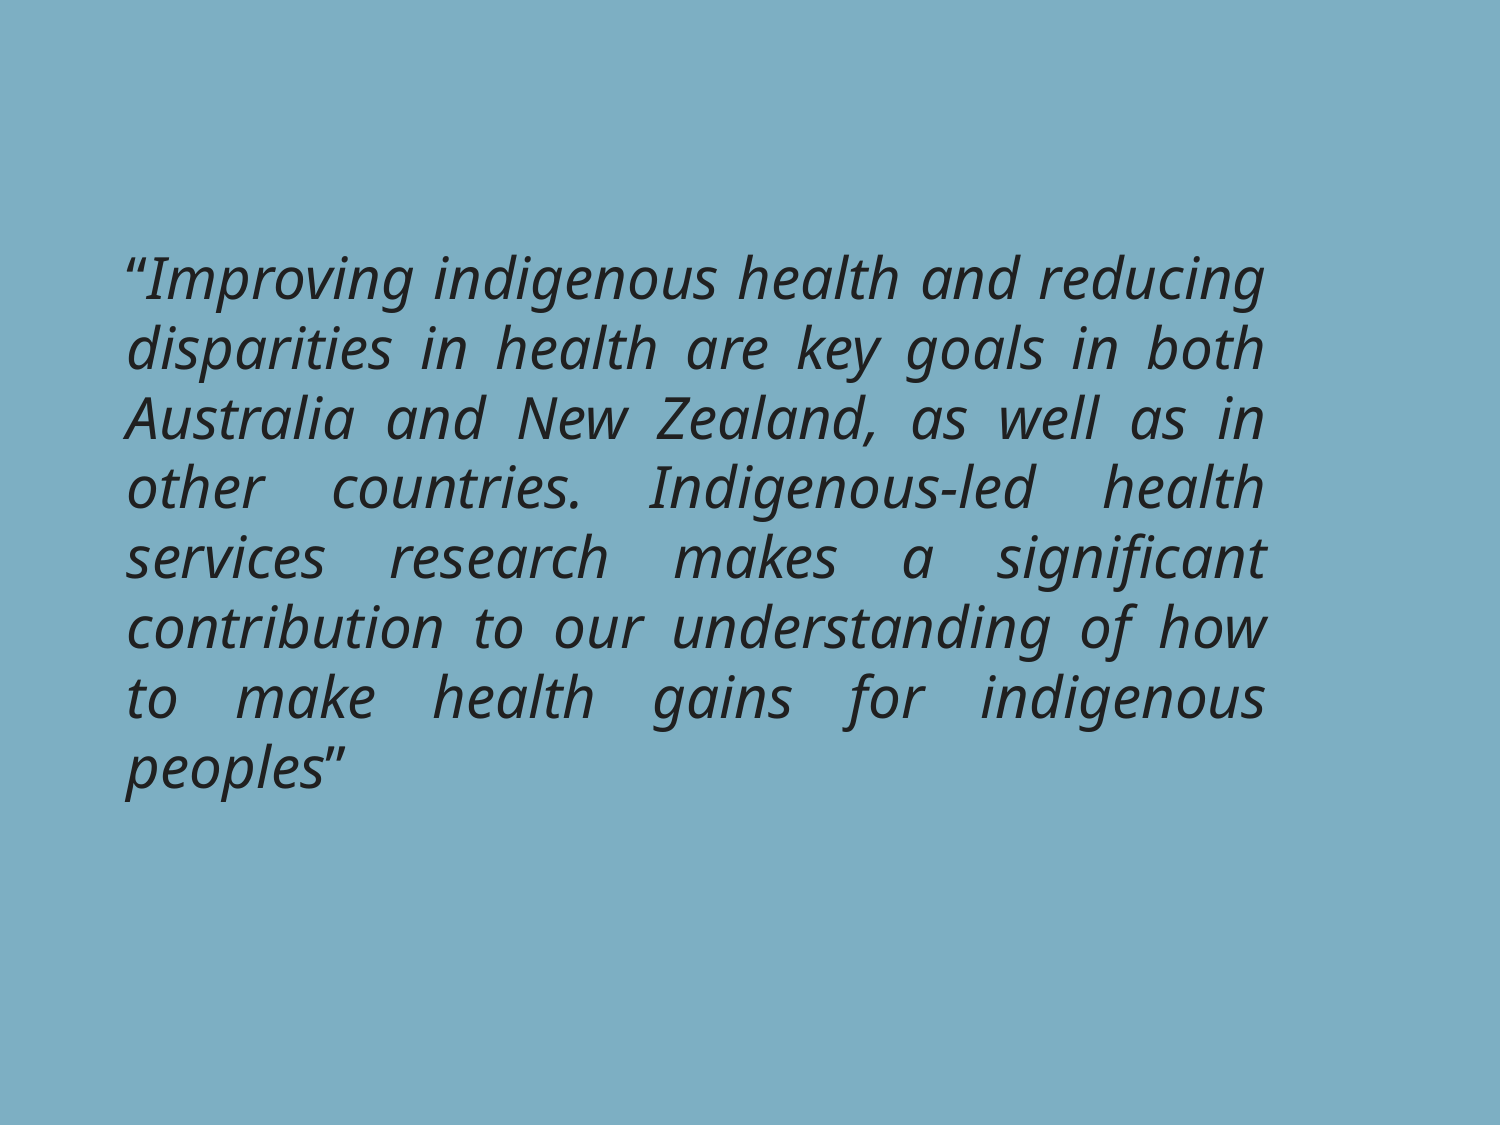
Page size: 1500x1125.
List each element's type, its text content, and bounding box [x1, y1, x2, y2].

text_box “Improving indigenous health and reducing disparities in health are key goals in both Australia and New Zealand, as well as in other countries. Indigenous-led health services research makes a significant contribution to our understanding of how to make health gains for indigenous peoples” [112, 233, 1282, 878]
